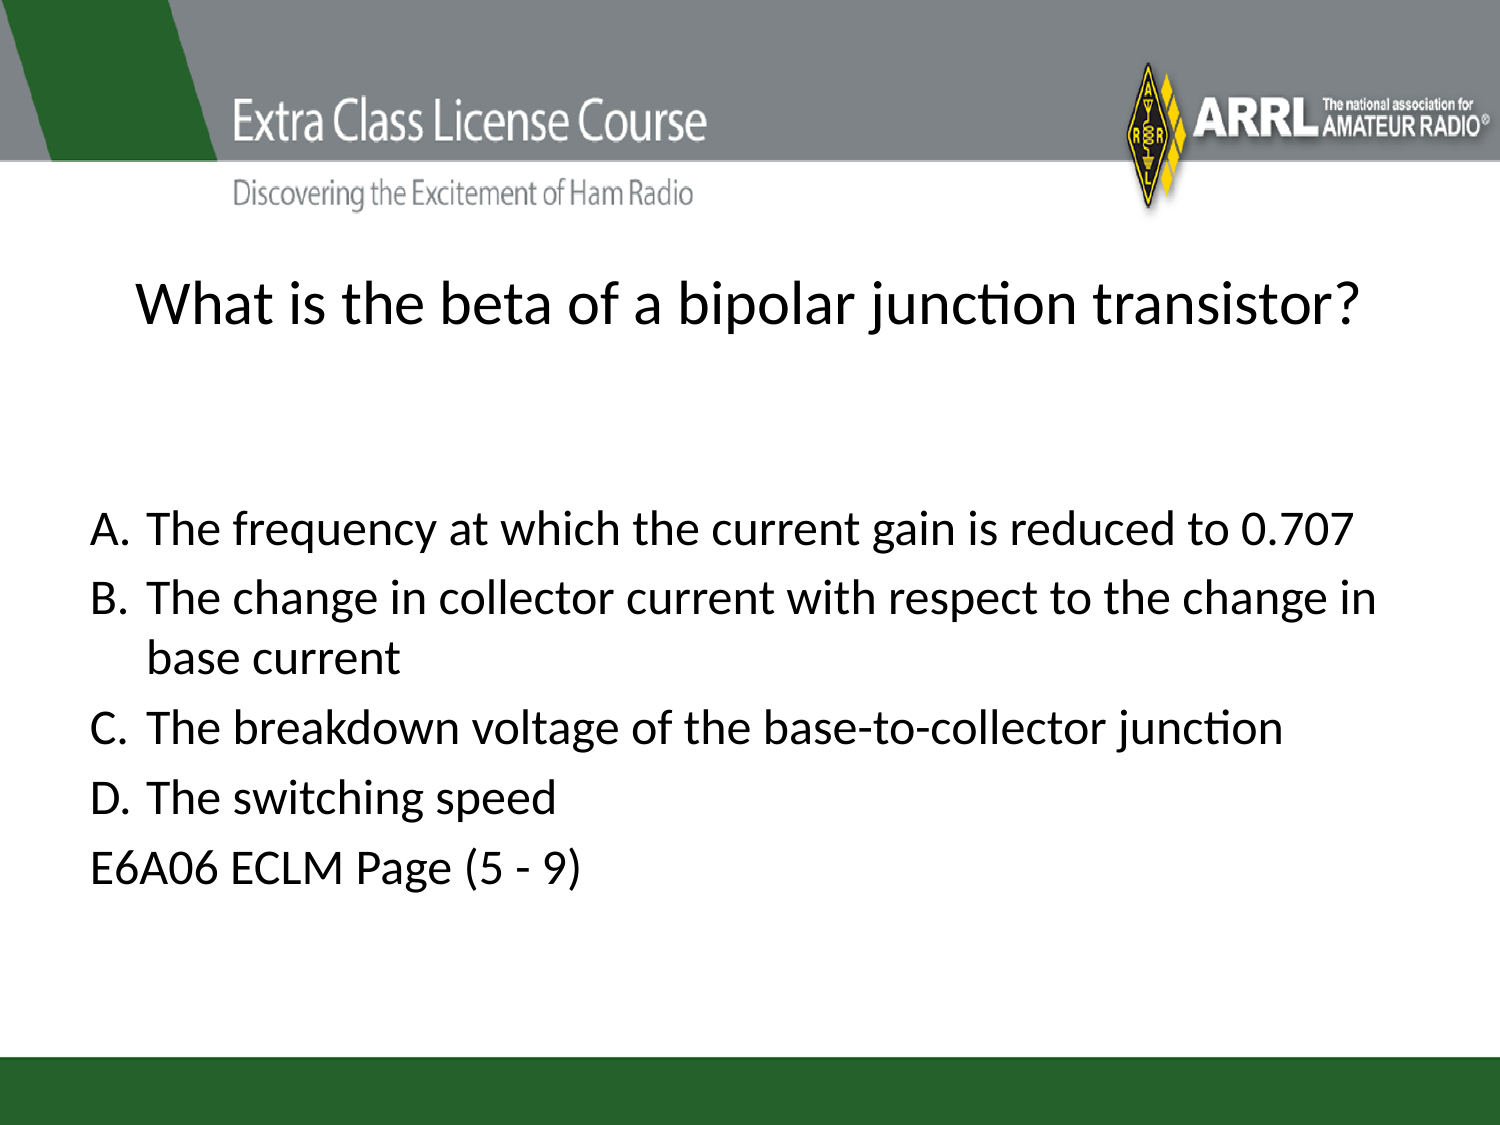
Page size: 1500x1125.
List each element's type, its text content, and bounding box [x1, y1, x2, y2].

title What is the beta of a bipolar junction transistor? [75, 254, 1425, 435]
picture [0, 0, 1500, 1125]
list A. The frequency at which the current gain is reduced to 0.707 B. The change in collector current with respect to the change in base current C. The breakdown voltage of the base-to-collector junction D. The switching speed E6A06 ECLM Page (5 - 9) [75, 487, 1425, 1005]
